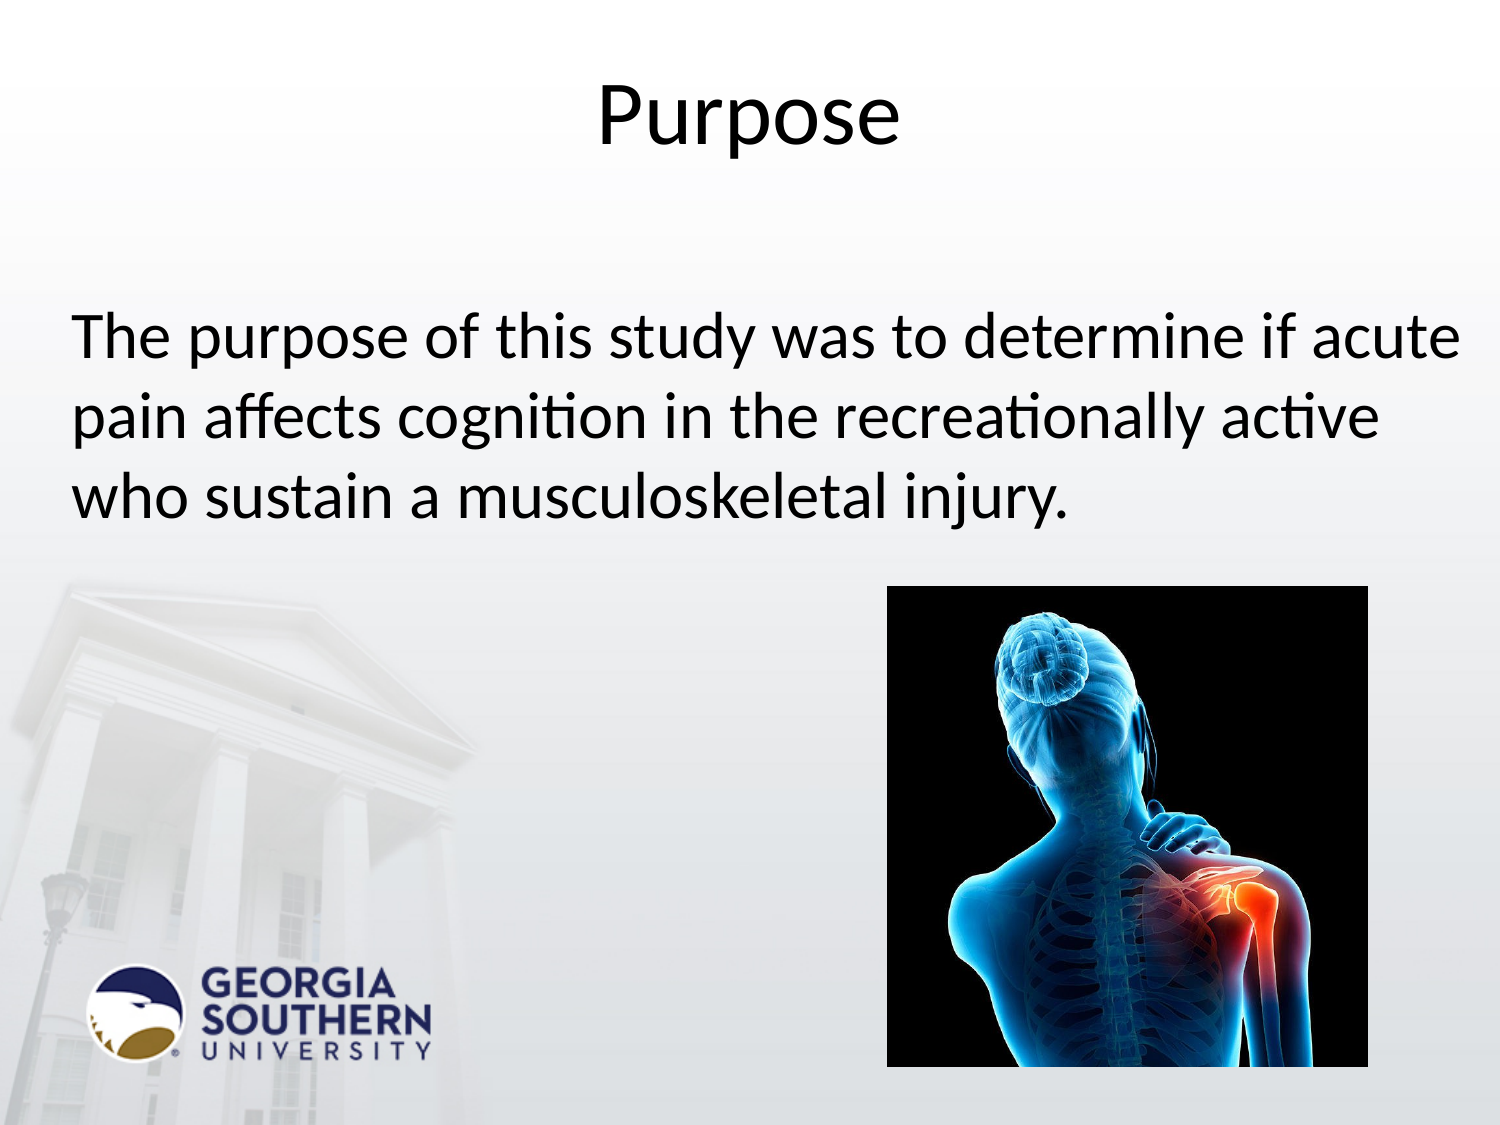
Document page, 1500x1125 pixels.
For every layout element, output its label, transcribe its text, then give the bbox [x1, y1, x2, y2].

title Purpose [75, 45, 1425, 233]
list The purpose of this study was to determine if acute pain affects cognition in the recreationally active who sustain a musculoskeletal injury. [56, 284, 1485, 1027]
picture [0, 0, 1500, 1125]
